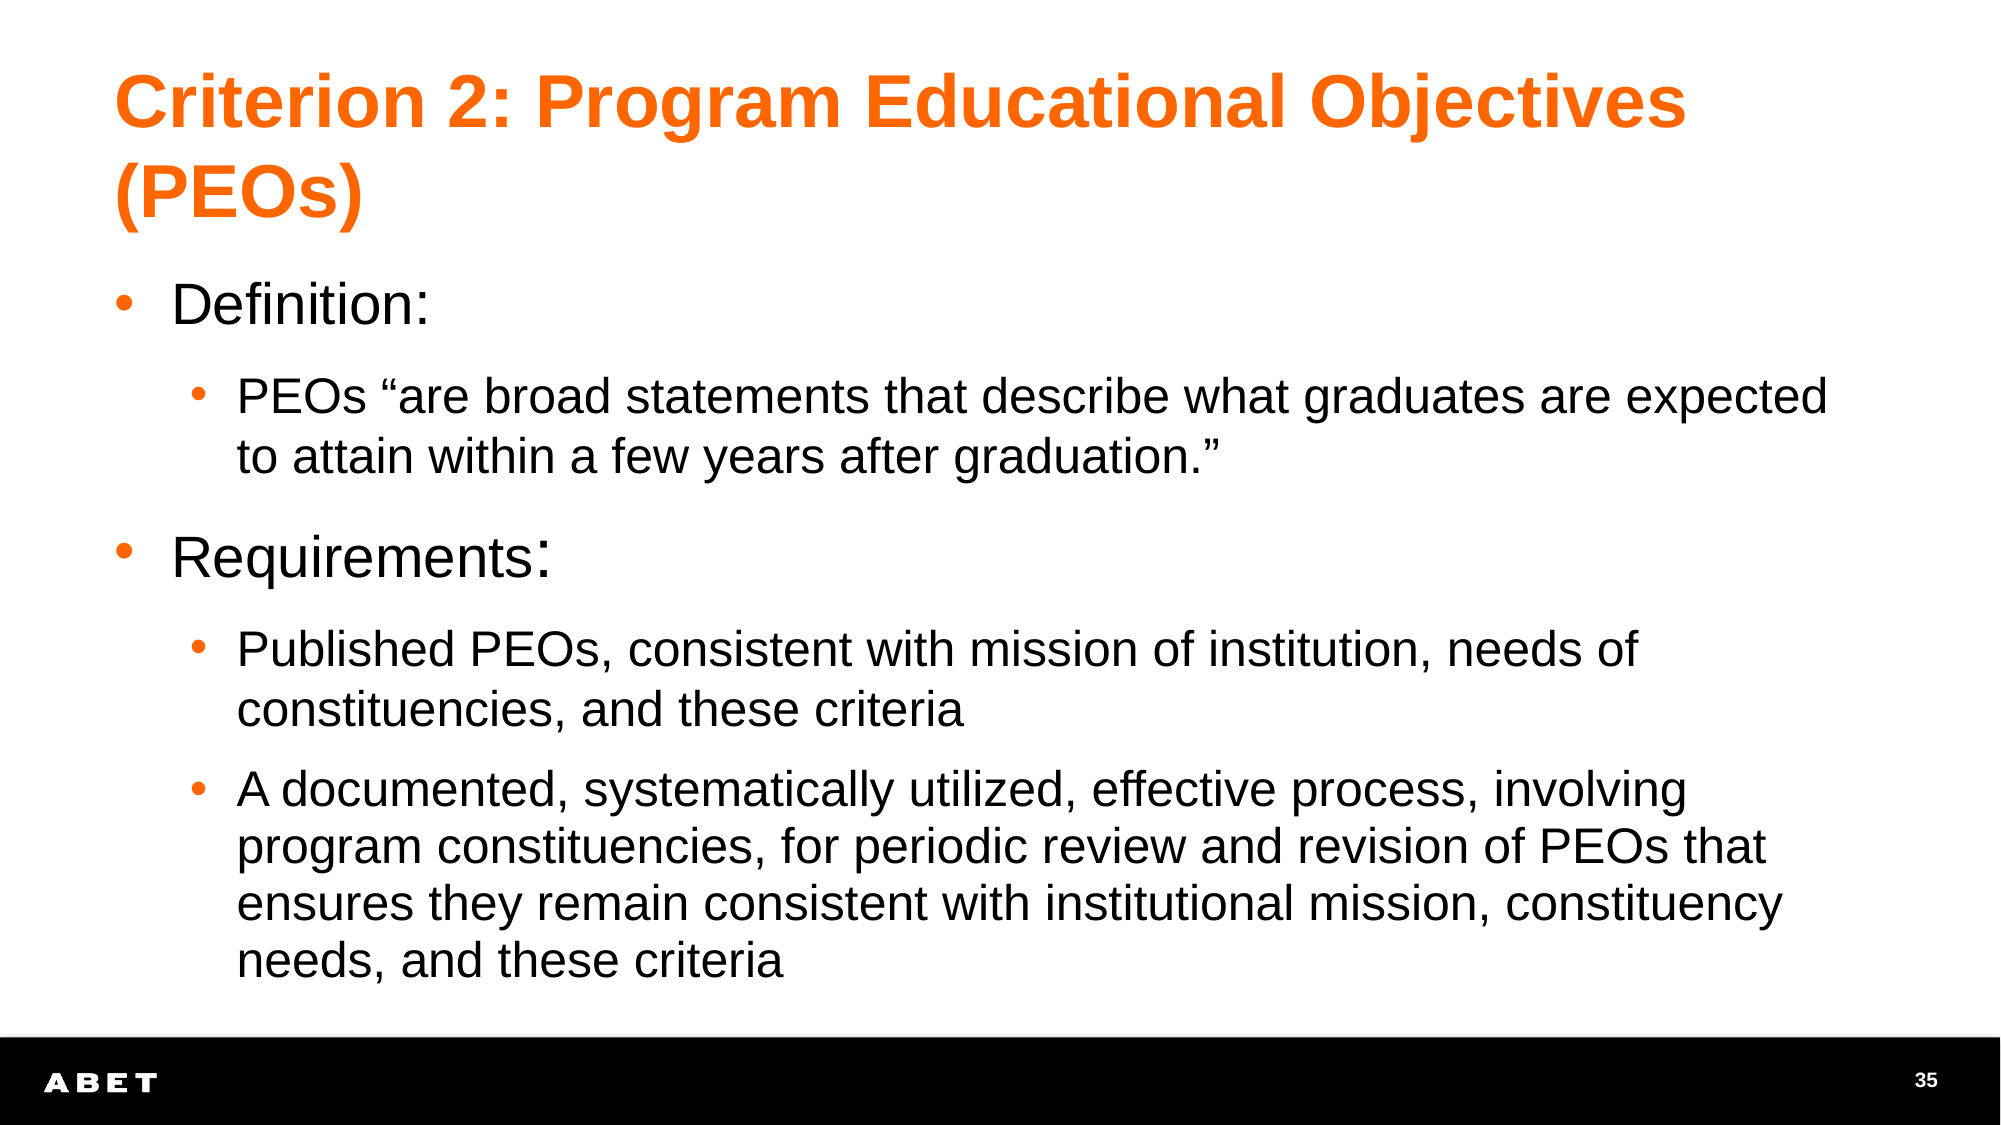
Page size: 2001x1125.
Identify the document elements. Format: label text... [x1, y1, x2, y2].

title Criterion 2: Program Educational Objectives (PEOs) [99, 45, 1900, 176]
list Definition: PEOs “are broad statements that describe what graduates are expected to attain within a few years after graduation.” Requirements: Published PEOs, consistent with mission of institution, needs of constituencies, and these criteria A documented, systematically utilized, effective process, involving program constituencies, for periodic review and revision of PEOs that ensures they remain consistent with institutional mission, constituency needs, and these criteria [99, 262, 1900, 975]
picture [16, 1052, 184, 1113]
